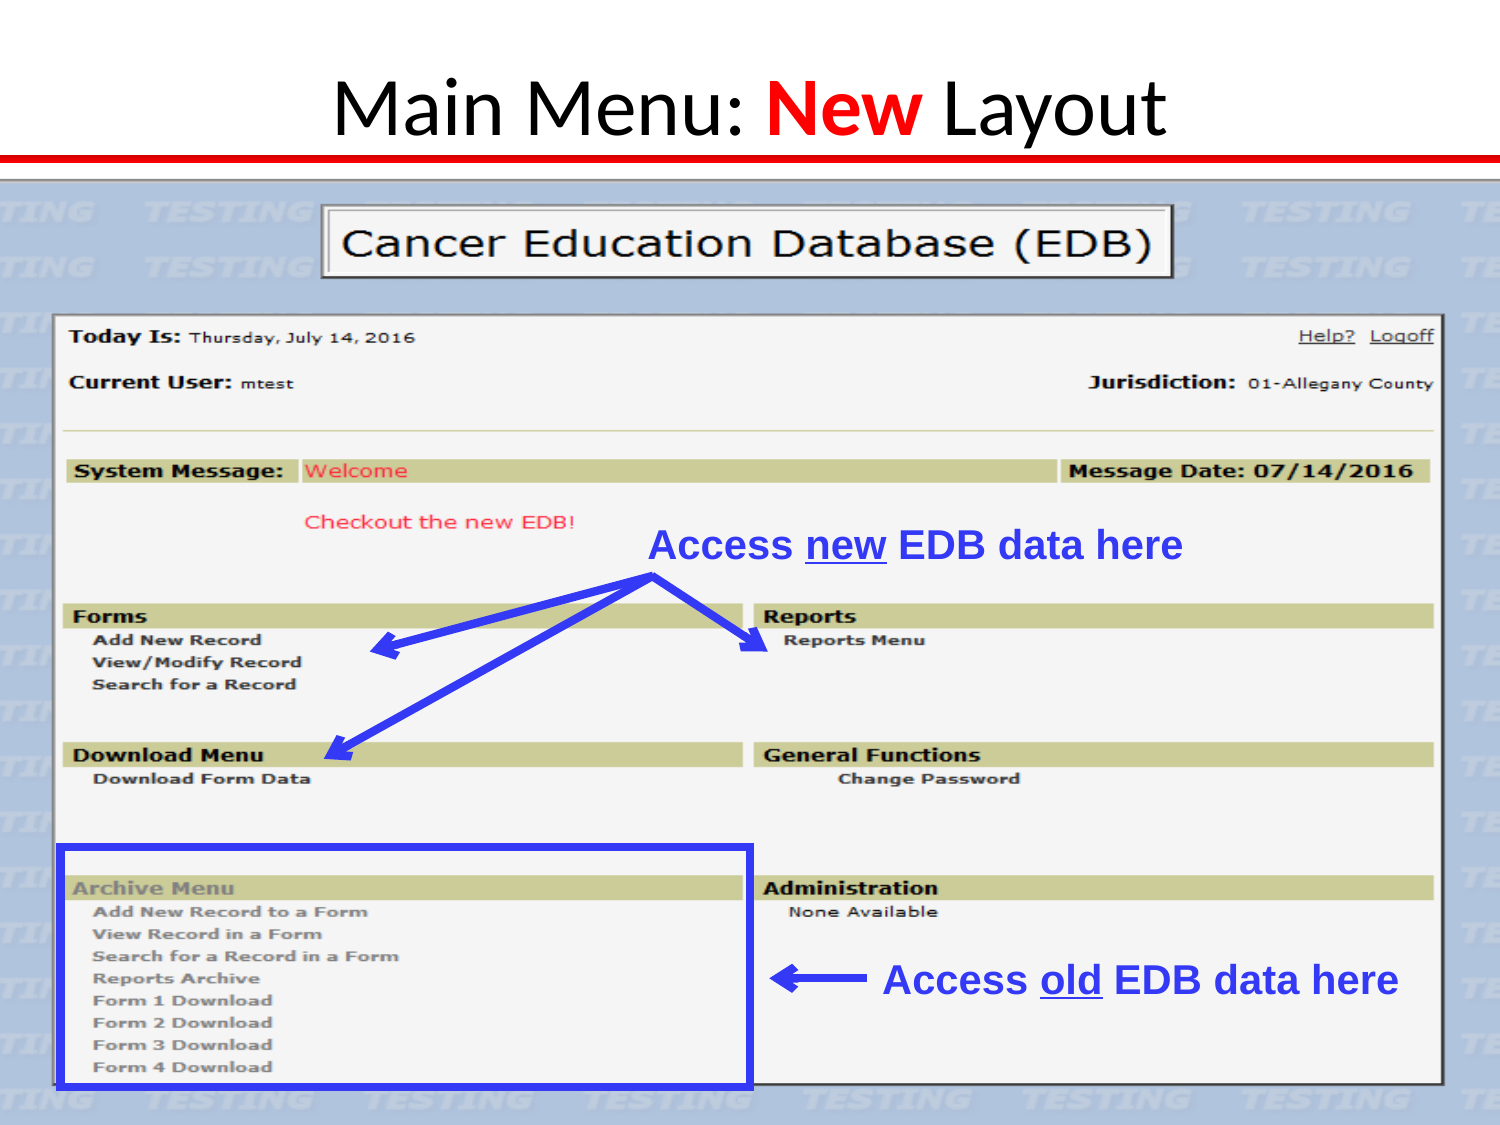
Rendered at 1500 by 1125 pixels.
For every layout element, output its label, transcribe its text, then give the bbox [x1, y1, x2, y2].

title Main Menu: New Layout [75, 45, 1425, 176]
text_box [323, 575, 654, 760]
picture [0, 163, 1500, 1125]
picture [0, 0, 1500, 155]
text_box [651, 575, 768, 652]
